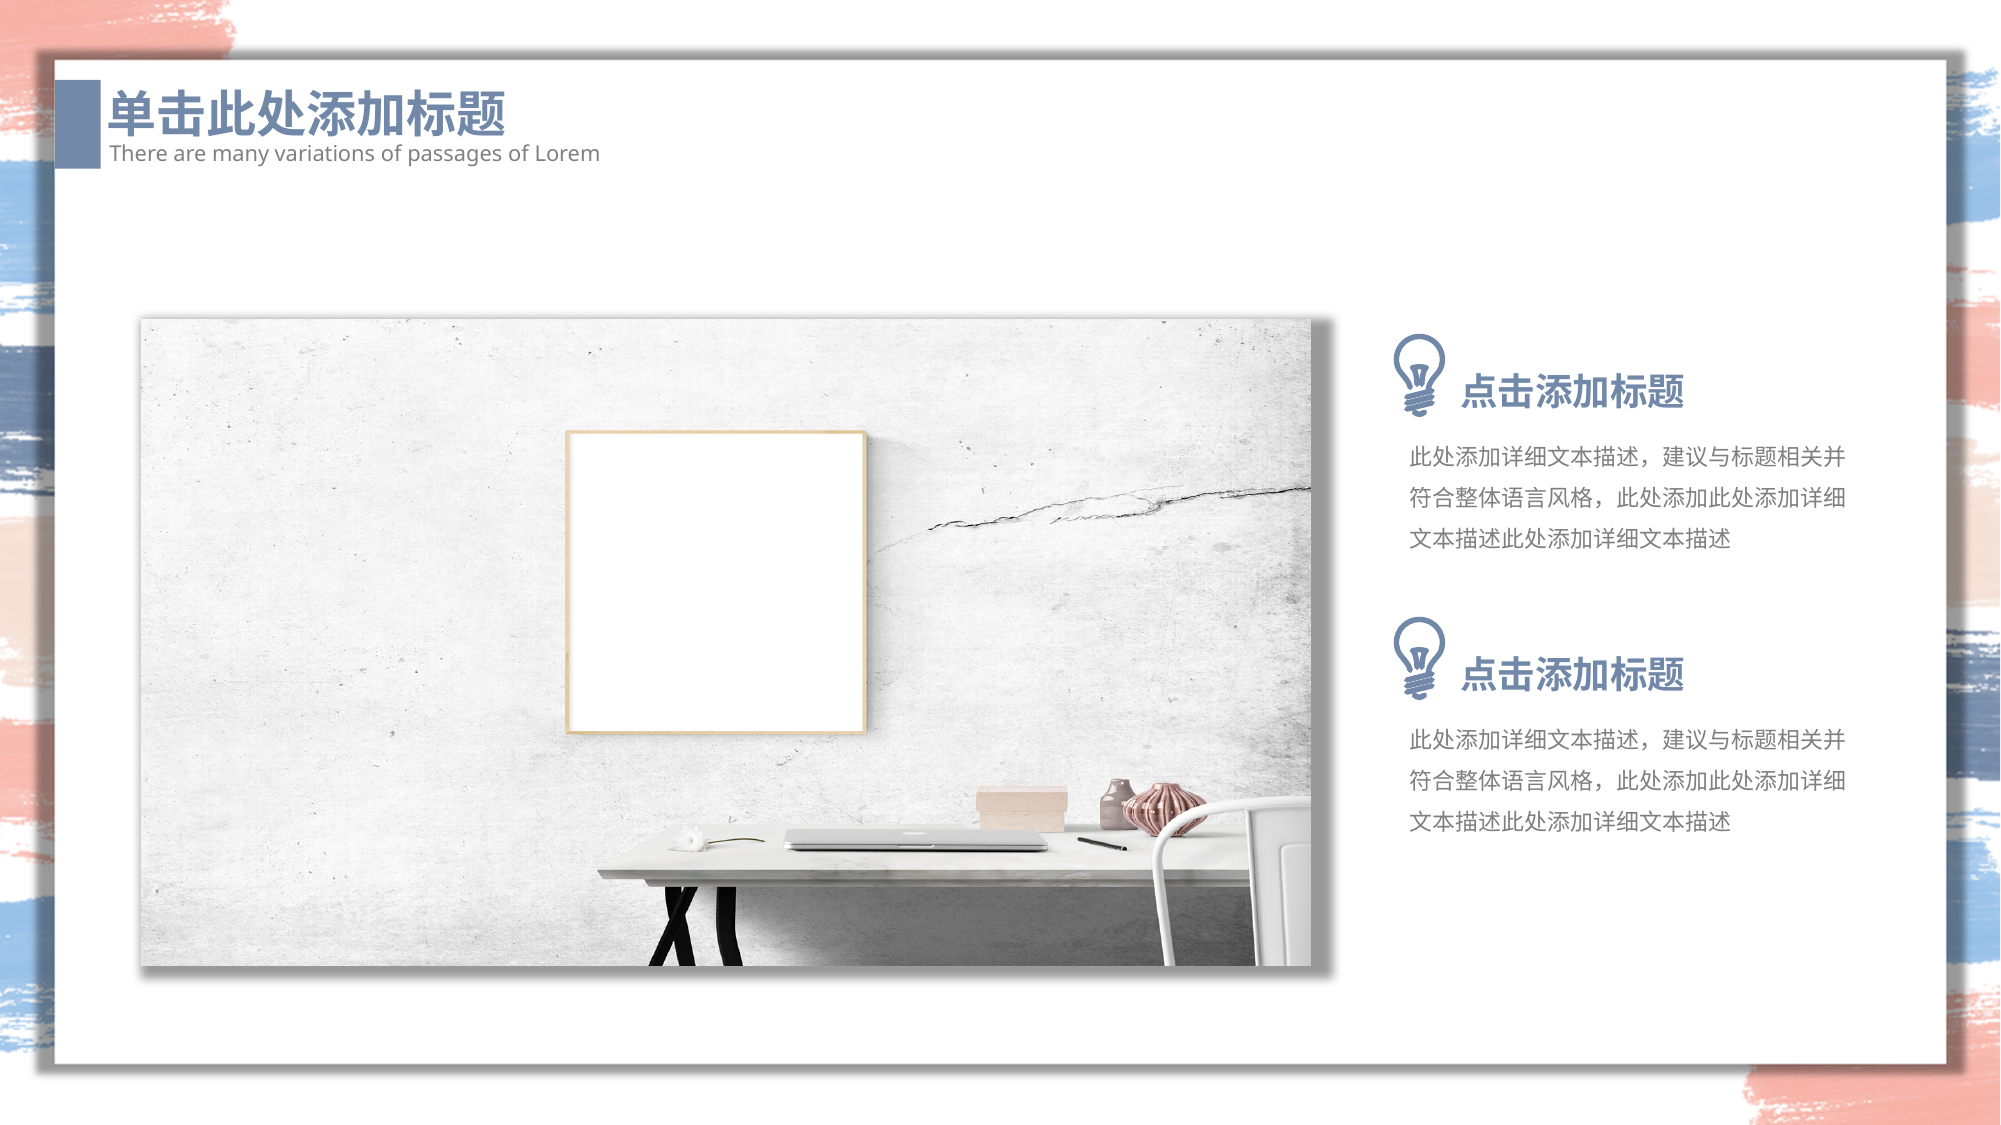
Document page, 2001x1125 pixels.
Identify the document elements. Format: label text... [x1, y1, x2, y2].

text_box [1393, 616, 1446, 701]
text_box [54, 74, 746, 174]
text_box [1393, 333, 1446, 418]
text_box 此处添加详细文本描述，建议与标题相关并符合整体语言风格，此处添加此处添加详细文本描述此处添加详细文本描述 [1394, 421, 1882, 560]
text_box 点击添加标题 [1445, 643, 1701, 704]
text_box 此处添加详细文本描述，建议与标题相关并符合整体语言风格，此处添加此处添加详细文本描述此处添加详细文本描述 [1394, 704, 1882, 843]
text_box [140, 318, 1312, 967]
picture [0, 0, 2001, 1125]
text_box 点击添加标题 [1445, 360, 1701, 421]
